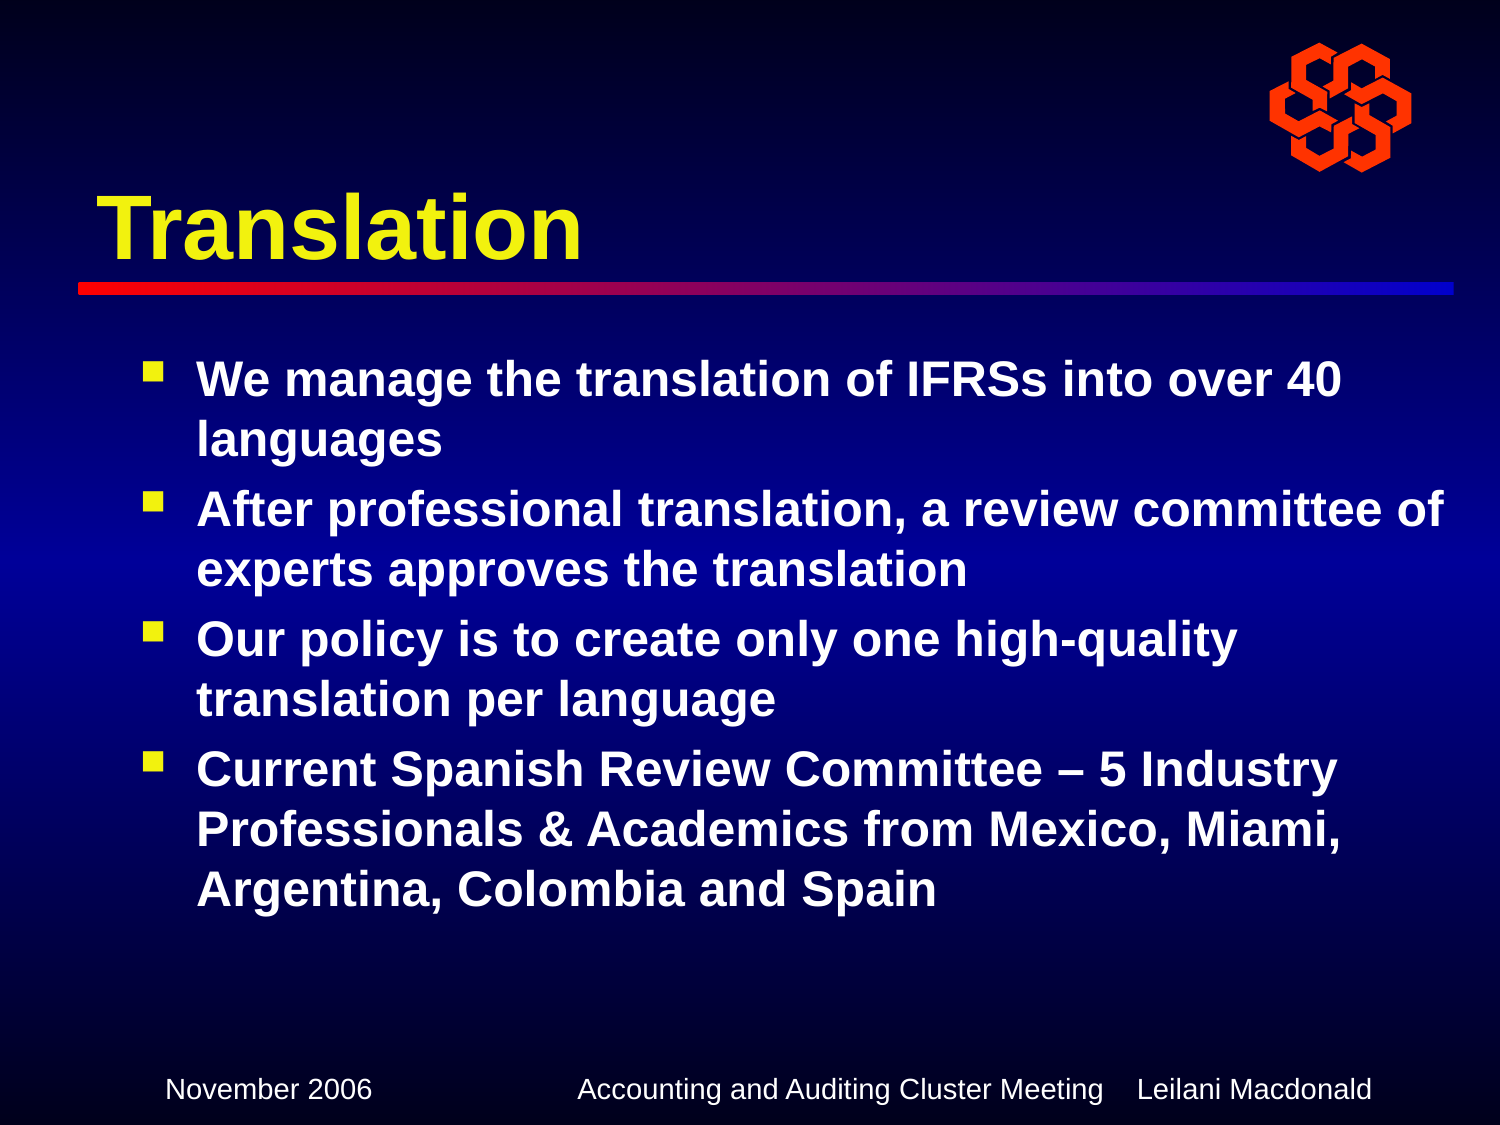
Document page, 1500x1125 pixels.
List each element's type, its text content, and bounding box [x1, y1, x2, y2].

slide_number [149, 1037, 463, 1113]
footer Accounting and Auditing Cluster Meeting Leilani Macdonald [485, 1037, 1466, 1113]
list We manage the translation of IFRSs into over 40 languages After professional translation, a review committee of experts approves the translation Our policy is to create only one high-quality translation per language Current Spanish Review Committee – 5 Industry Professionals & Academics from Mexico, Miami, Argentina, Colombia and Spain [124, 338, 1470, 970]
title Translation [80, 72, 1469, 286]
